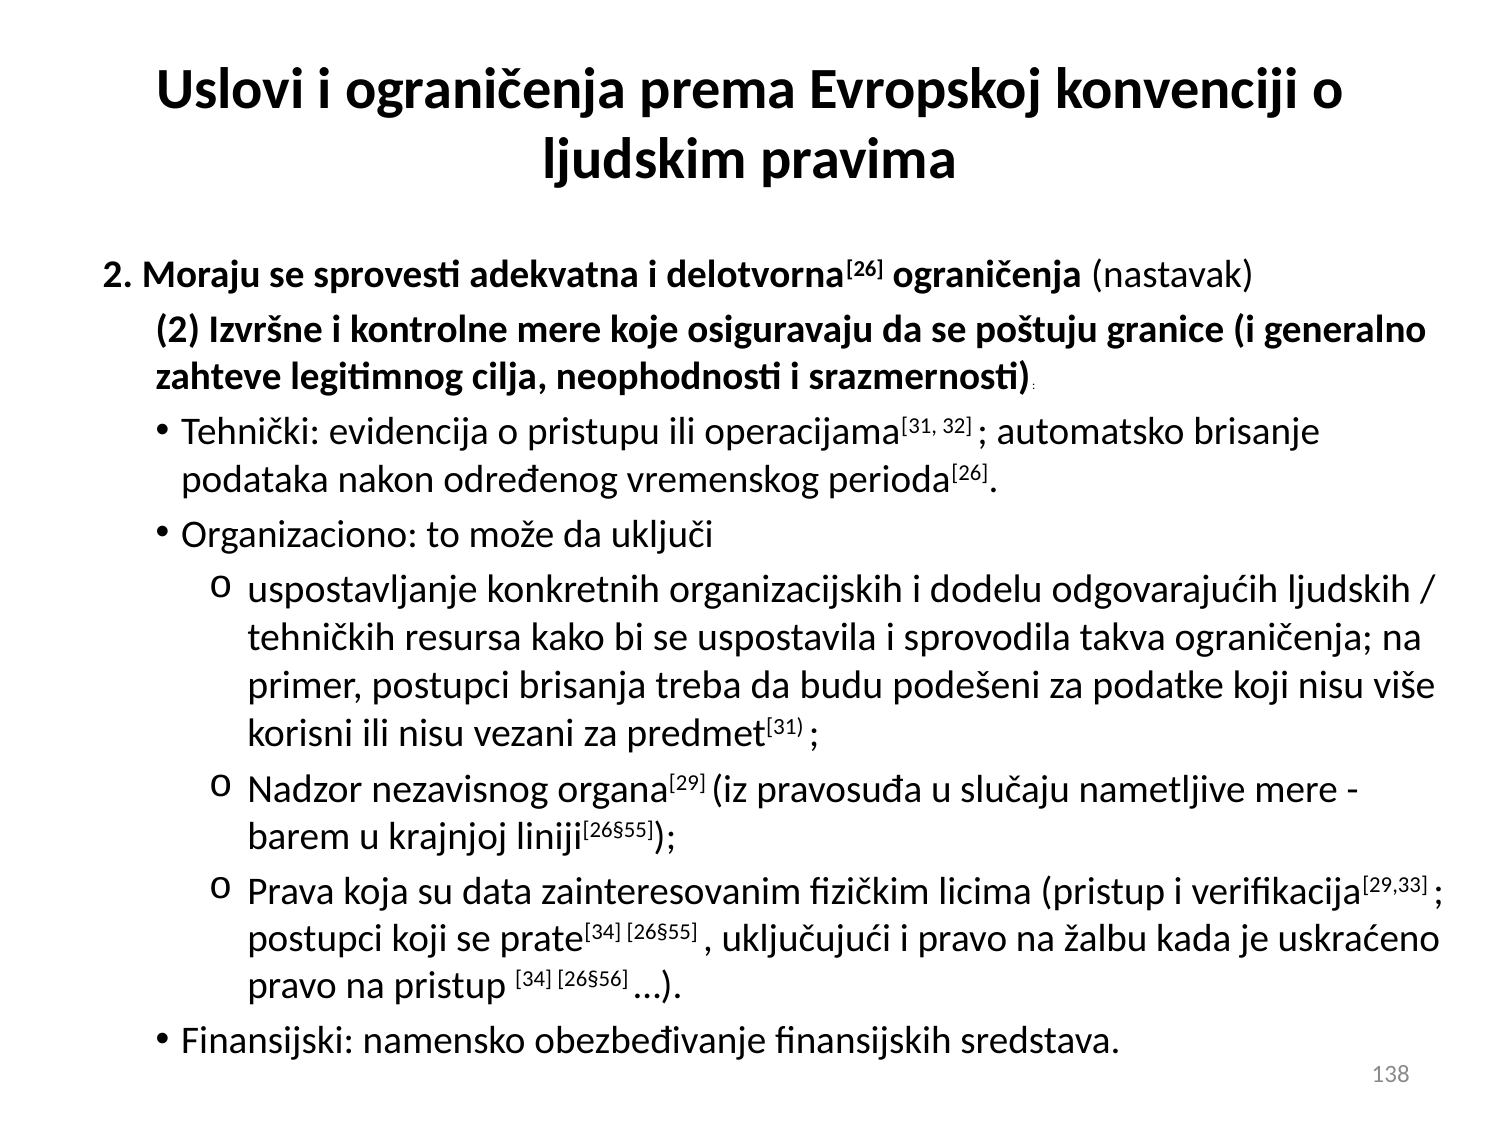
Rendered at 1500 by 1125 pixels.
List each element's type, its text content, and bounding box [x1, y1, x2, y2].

slide_number 138 [1074, 1042, 1425, 1103]
list 2. Moraju se sprovesti adekvatna i delotvorna[26] ograničenja (nastavak) (2) Izvršne i kontrolne mere koje osiguravaju da se poštuju granice (i generalno zahteve legitimnog cilja, neophodnosti i srazmernosti): Tehnički: evidencija o pristupu ili operacijama[31, 32] ; automatsko brisanje podataka nakon određenog vremenskog perioda[26]. Organizaciono: to može da uključi uspostavljanje konkretnih organizacijskih i dodelu odgovarajućih ljudskih / tehničkih resursa kako bi se uspostavila i sprovodila takva ograničenja; na primer, postupci brisanja treba da budu podešeni za podatke koji nisu više korisni ili nisu vezani za predmet[31) ; Nadzor nezavisnog organa[29] (iz pravosuđa u slučaju nametljive mere - barem u krajnjoj liniji[26§55]); Prava koja su data zainteresovanim fizičkim licima (pristup i verifikacija[29,33] ; postupci koji se prate[34] [26§55] , uključujući i pravo na žalbu kada je uskraćeno pravo na pristup [34] [26§56] …). Finansijski: namensko obezbeđivanje finansijskih sredstava. [74, 240, 1467, 1104]
title Uslovi i ograničenja prema Evropskoj konvenciji o ljudskim pravima [74, 44, 1426, 196]
